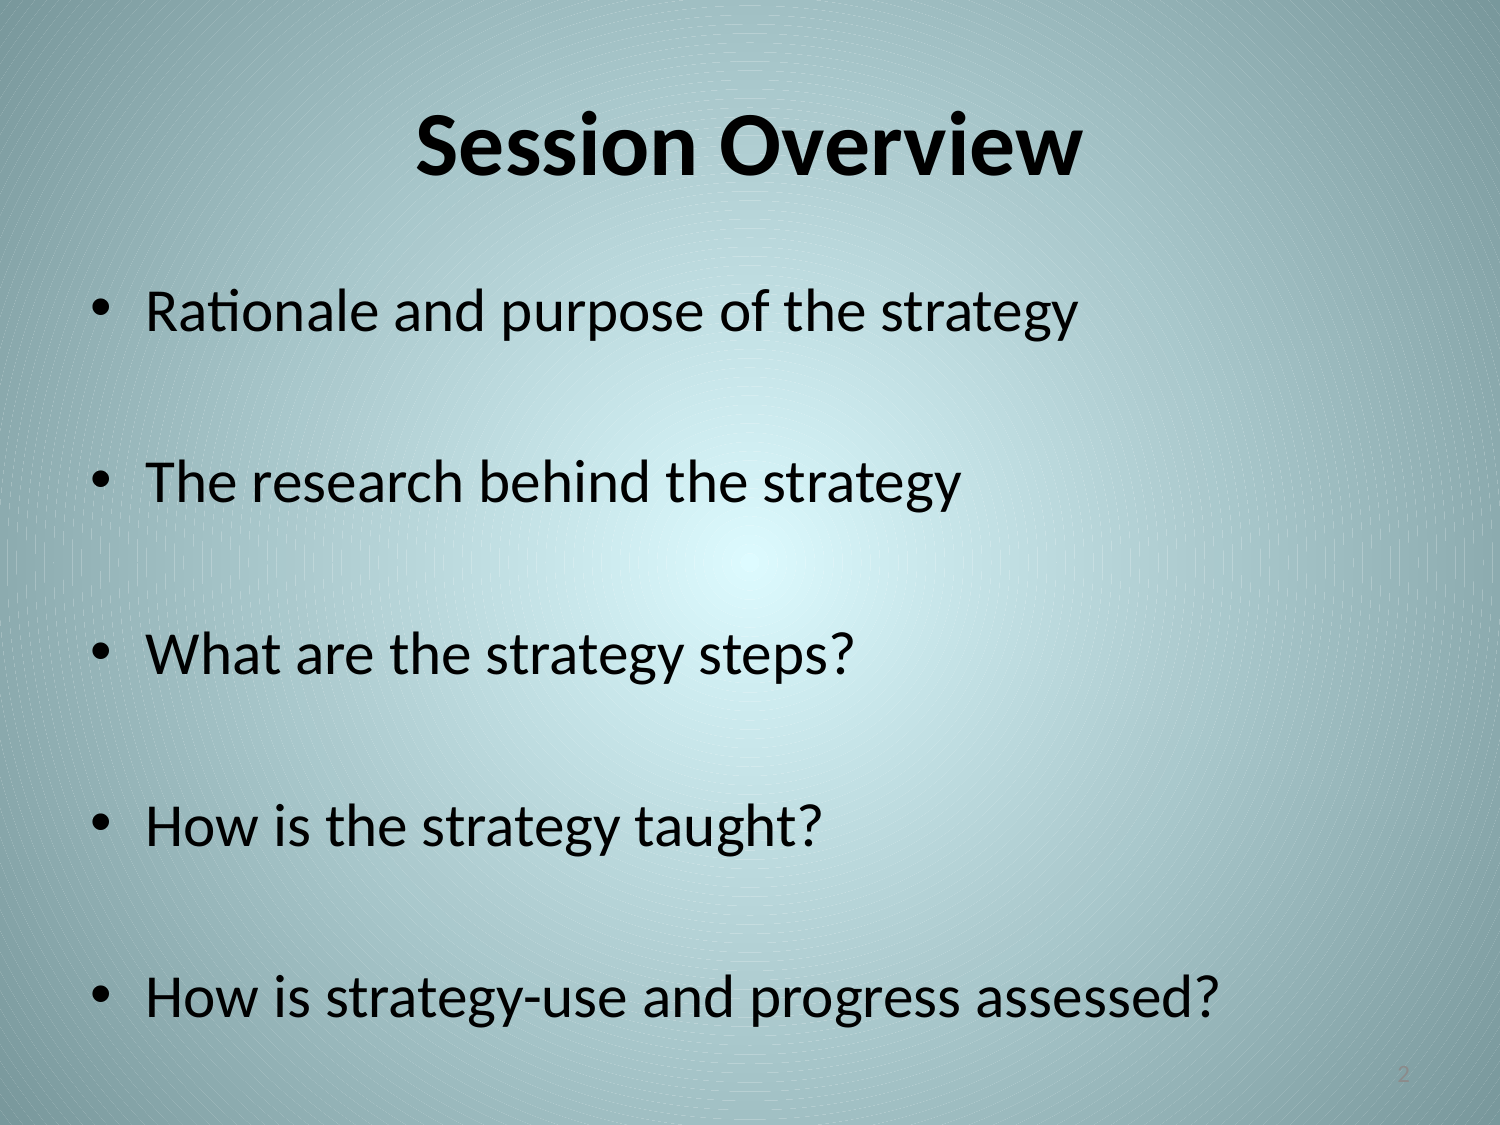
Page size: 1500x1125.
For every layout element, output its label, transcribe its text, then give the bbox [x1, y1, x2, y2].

list Rationale and purpose of the strategy The research behind the strategy What are the strategy steps? How is the strategy taught? How is strategy-use and progress assessed? [75, 262, 1425, 1043]
title Session Overview [75, 45, 1425, 233]
slide_number 2 [1074, 1042, 1425, 1103]
